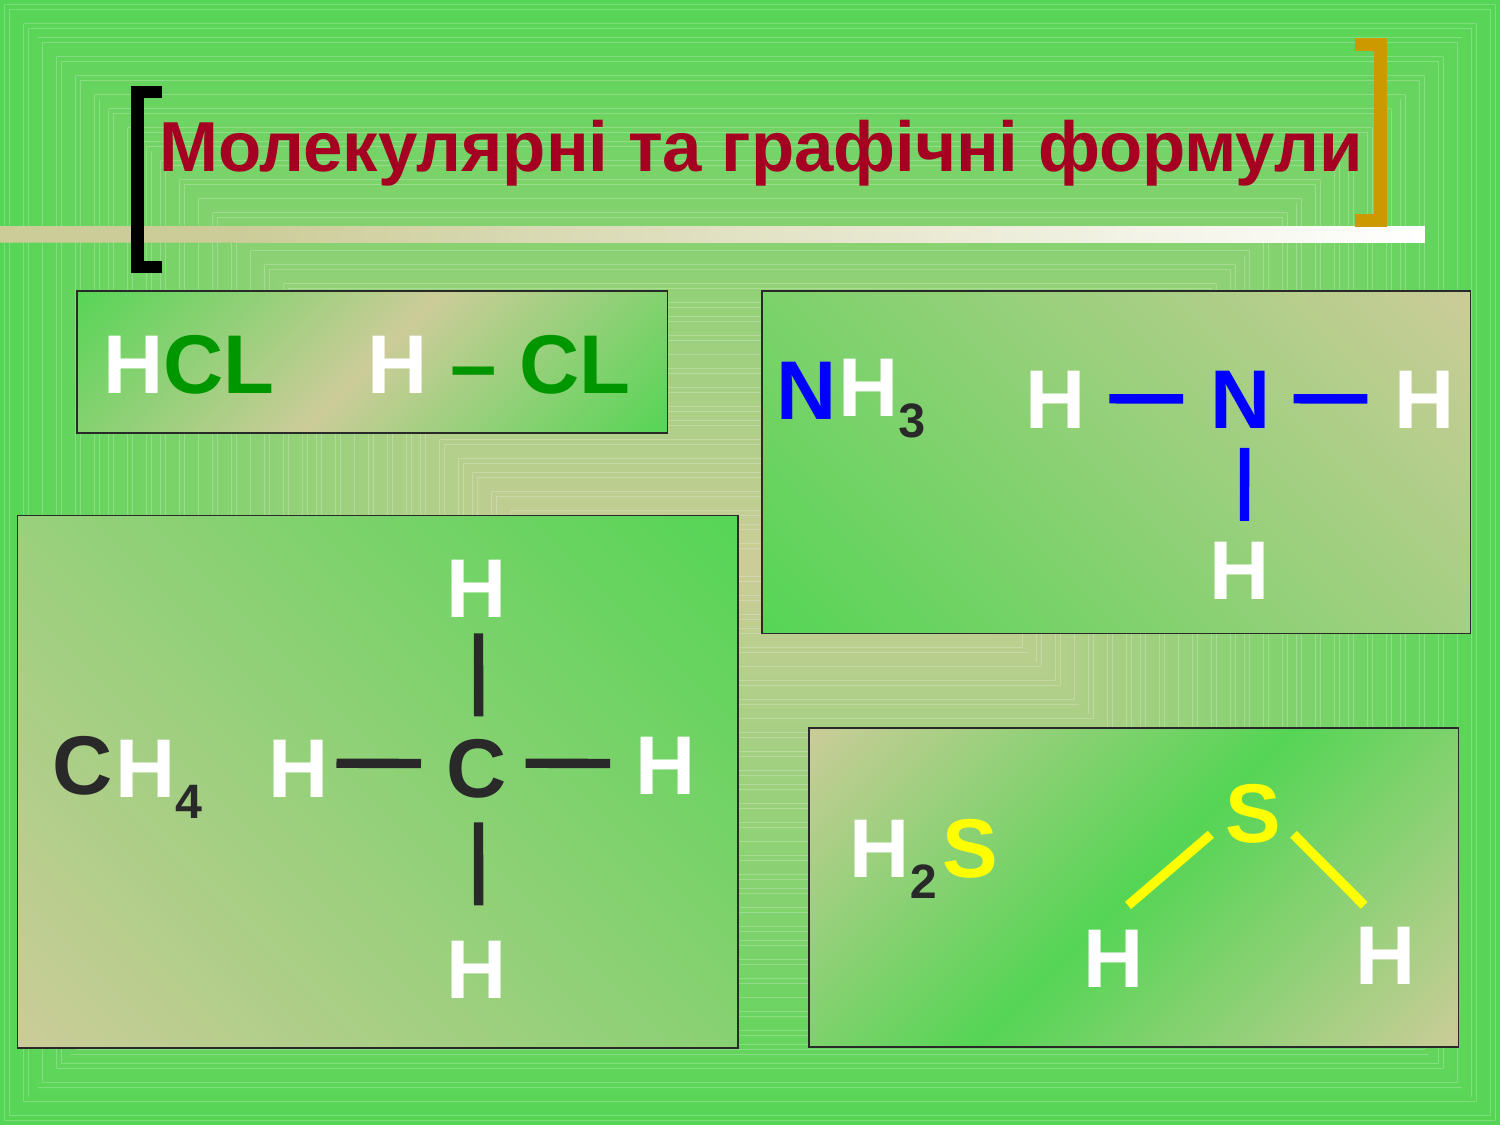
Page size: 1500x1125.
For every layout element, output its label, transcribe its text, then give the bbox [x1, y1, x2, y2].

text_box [17, 515, 739, 1049]
list HCL H – CL [88, 302, 656, 421]
title Молекулярні та графічні формули [100, 0, 1424, 193]
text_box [761, 290, 1471, 634]
text_box [76, 290, 668, 433]
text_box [808, 727, 1459, 1048]
